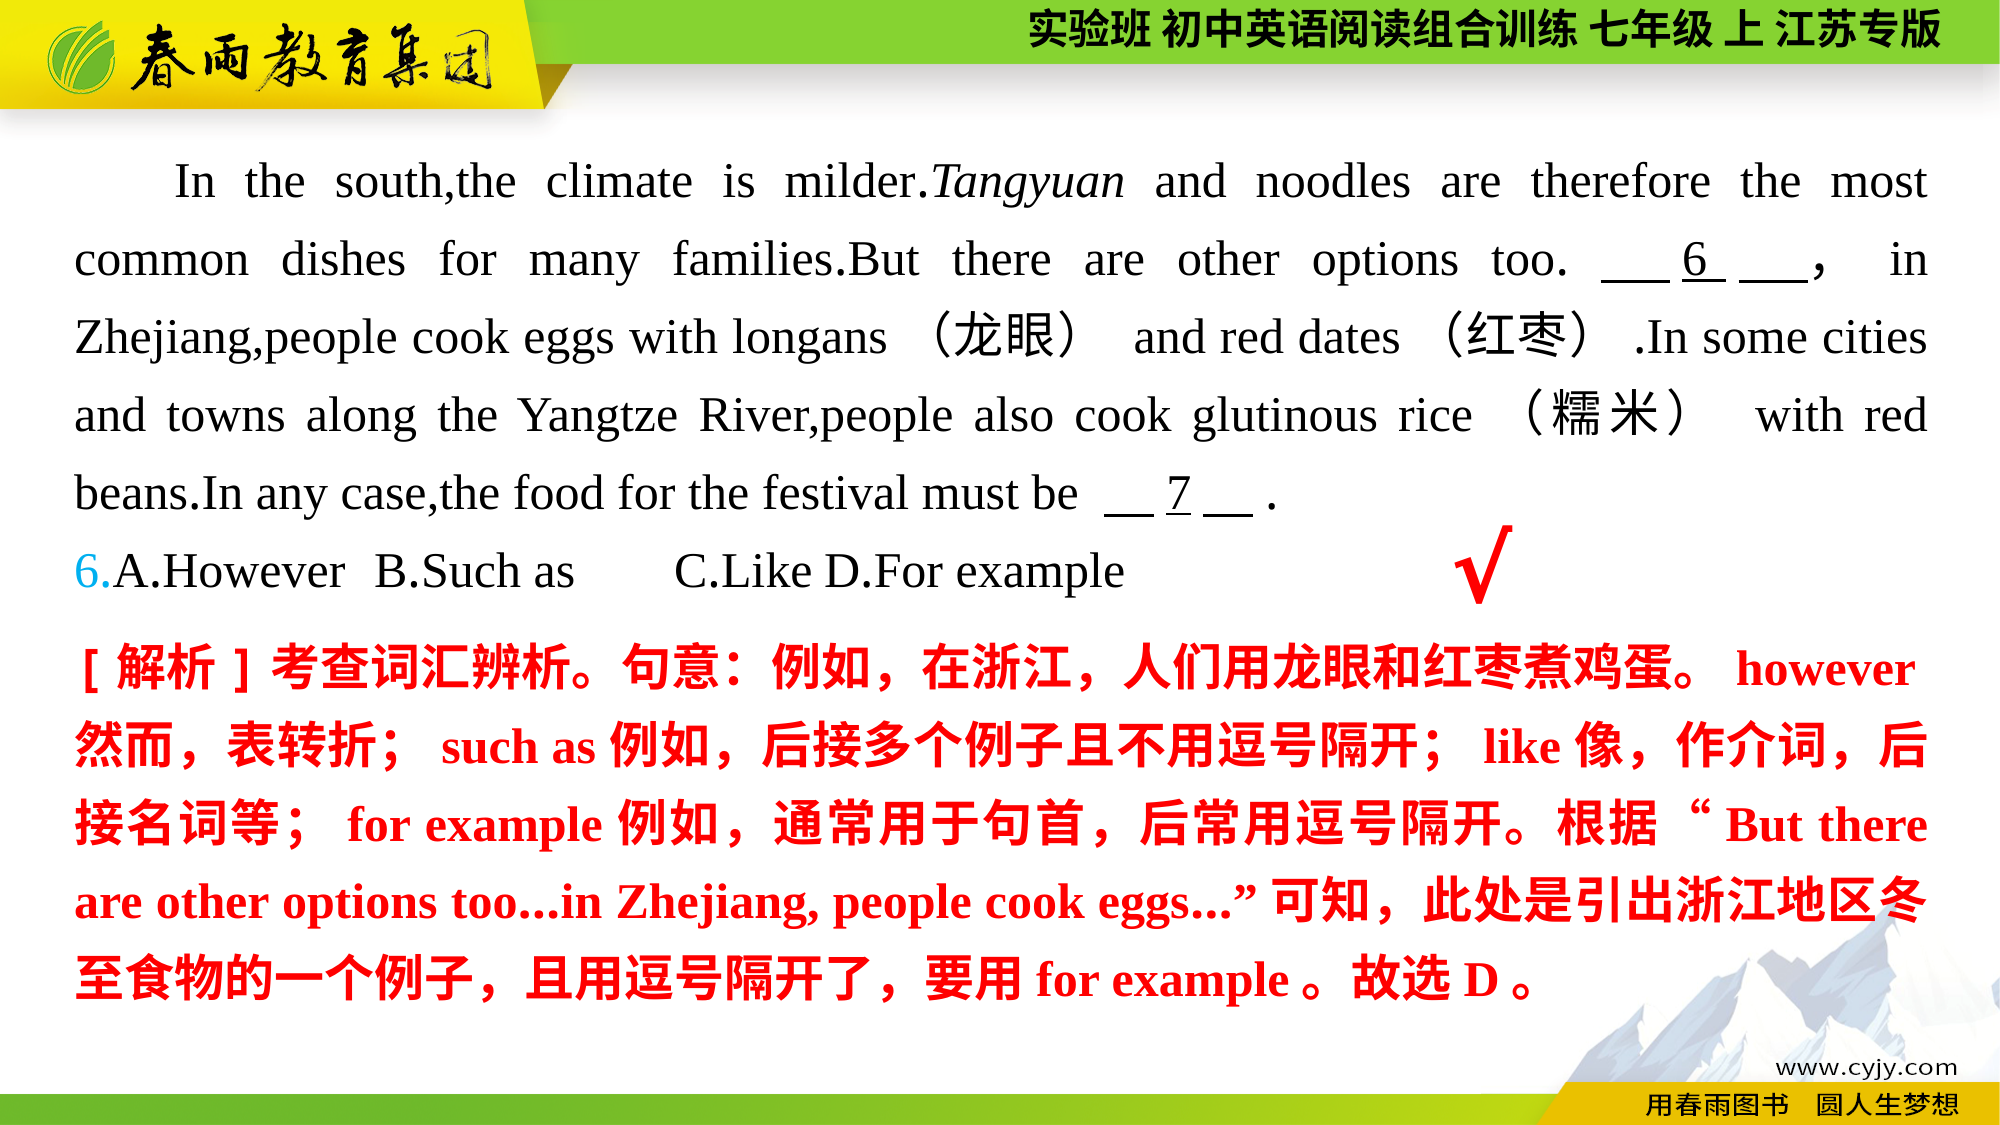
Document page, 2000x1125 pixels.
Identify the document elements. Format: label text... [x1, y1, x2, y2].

text_box [解析]考查词汇辨析。句意：例如，在浙江，人们用龙眼和红枣煮鸡蛋。however然而，表转折；such as例如，后接多个例子且不用逗号隔开；like像，作介词，后接名词等；for example例如，通常用于句首，后常用逗号隔开。根据“But there are other options too...in Zhejiang, people cook eggs...”可知，此处是引出浙江地区冬至食物的一个例子，且用逗号隔开了，要用for example。故选D。 [59, 609, 1944, 1015]
text_box √ [1436, 602, 1535, 609]
list In the south,the climate is milder.Tangyuan and noodles are therefore the most common dishes for many families.But there are other options too. 6 ，in Zhejiang,people cook eggs with longans（龙眼） and red dates（红枣）.In some cities and towns along the Yangtze River,people also cook glutinous rice（糯米） with red beans.In any case,the food for the festival must be 7 . 6.A.However B.Such as C.Like D.For example [59, 122, 1944, 602]
picture [0, 0, 2000, 1125]
